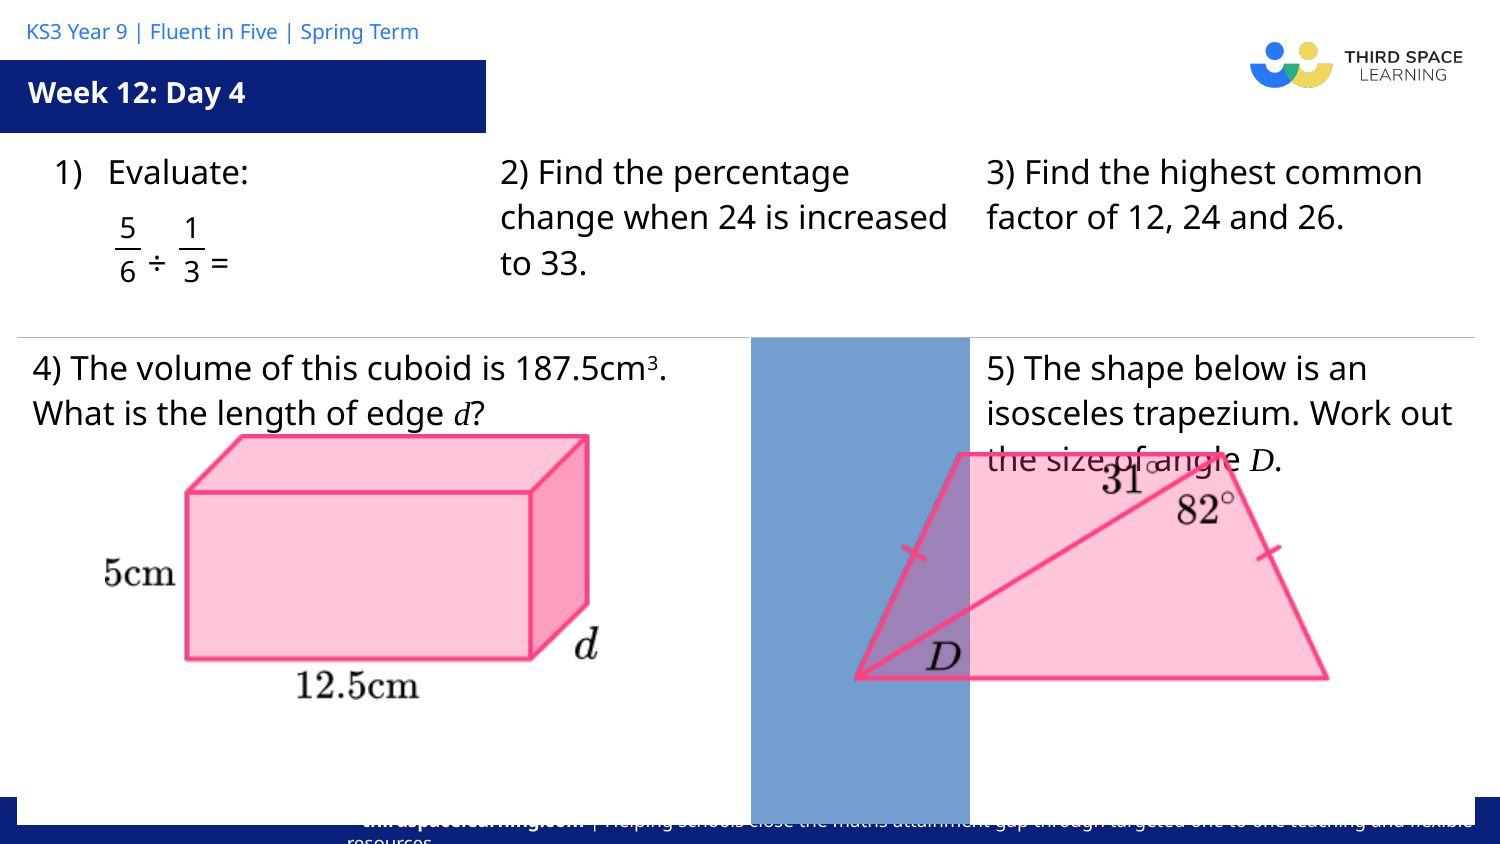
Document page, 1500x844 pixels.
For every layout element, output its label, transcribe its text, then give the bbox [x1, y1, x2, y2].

picture [1250, 33, 1465, 99]
table_header 3) Find the highest common factor of 12, 24 and 26. [972, 142, 1474, 337]
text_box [178, 209, 206, 289]
table_cell 5) The shape below is an isosceles trapezium. Work out the size of angle D. [972, 338, 1474, 823]
text_box Week 12: Day 4 [13, 59, 383, 125]
picture [105, 433, 599, 701]
table_header 2) Find the percentage change when 24 is increased to 33. [486, 142, 970, 337]
picture [854, 451, 1331, 683]
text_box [114, 209, 142, 289]
table_cell 4) The volume of this cuboid is 187.5cm3. What is the length of edge d? [19, 338, 749, 823]
table_header Evaluate: ÷ = [19, 142, 484, 337]
